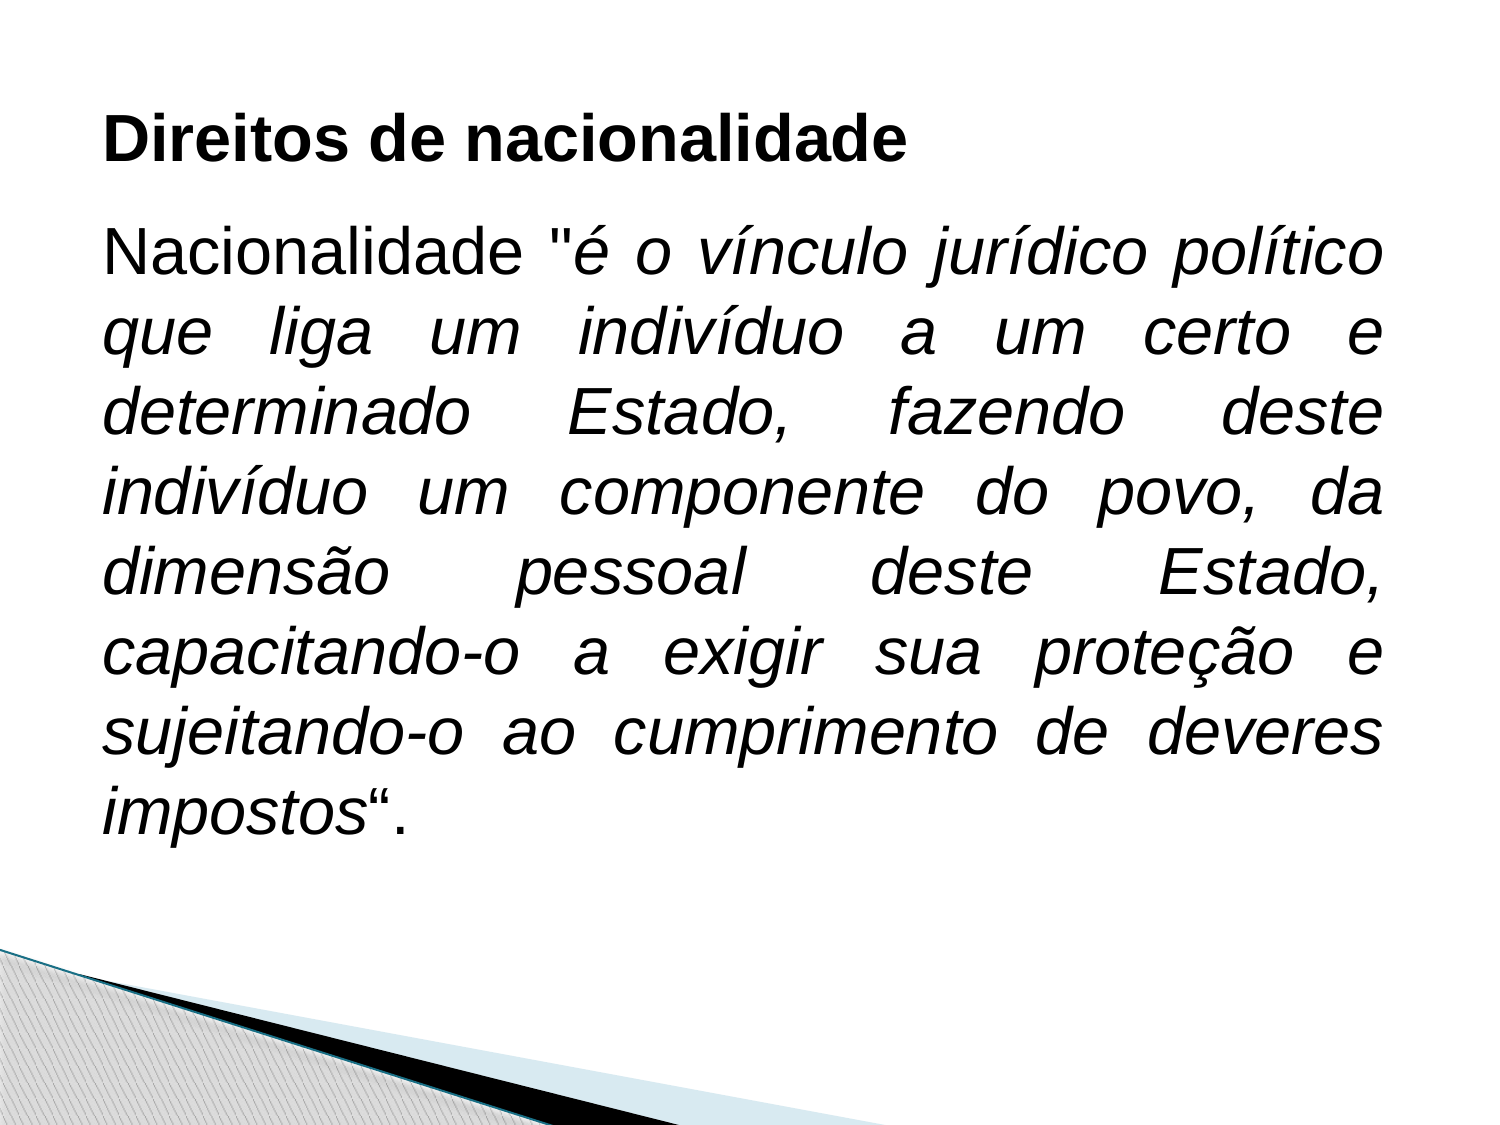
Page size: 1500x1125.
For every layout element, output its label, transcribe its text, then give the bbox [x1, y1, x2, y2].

text_box Direitos de nacionalidade Nacionalidade "é o vínculo jurídico político que liga um indivíduo a um certo e determinado Estado, fazendo deste indivíduo um componente do povo, da dimensão pessoal deste Estado, capacitando-o a exigir sua proteção e sujeitando-o ao cumprimento de deveres impostos“. [87, 87, 1400, 856]
